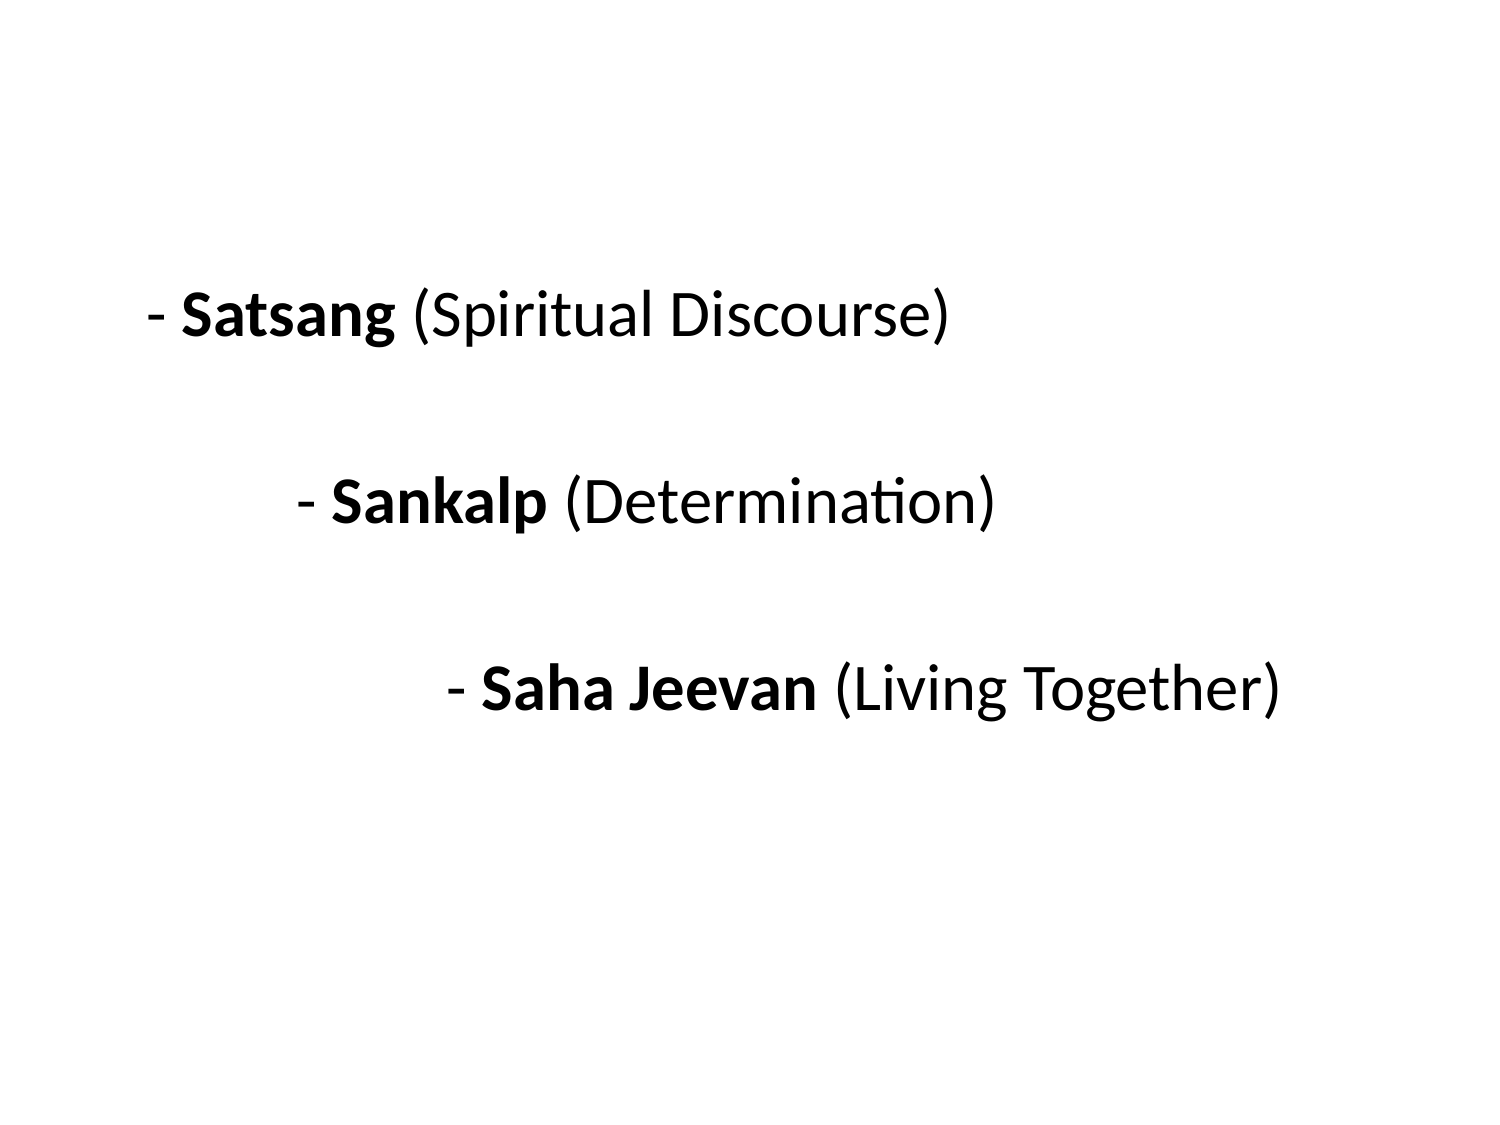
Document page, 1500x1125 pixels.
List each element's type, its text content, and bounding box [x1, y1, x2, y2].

list - Satsang (Spiritual Discourse) - Sankalp (Determination) - Saha Jeevan (Living Together) [75, 262, 1425, 1005]
